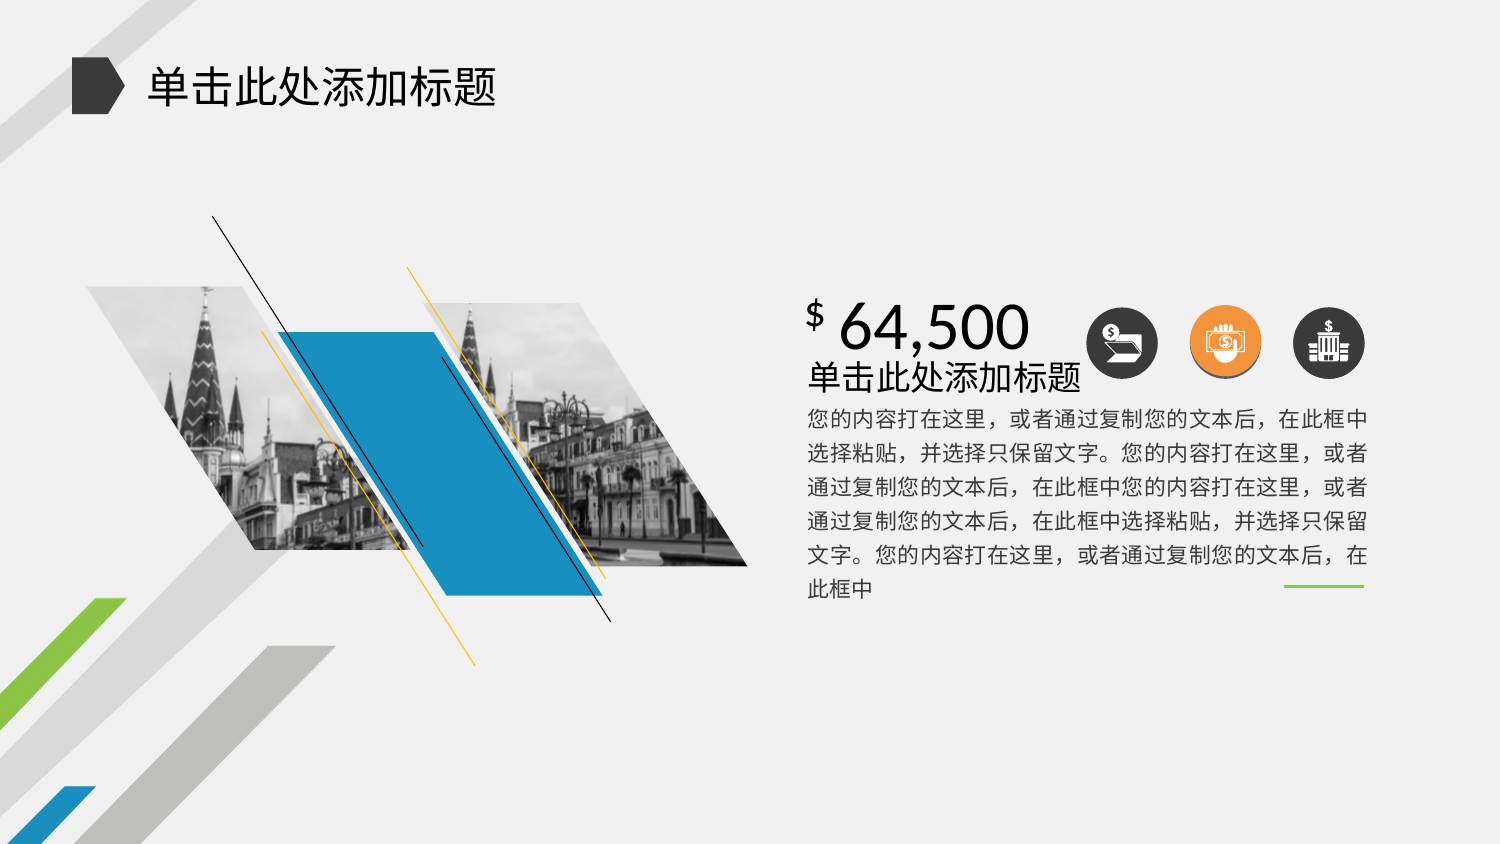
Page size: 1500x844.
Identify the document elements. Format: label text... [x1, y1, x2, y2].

text_box [71, 56, 98, 116]
picture [0, 0, 1500, 844]
text_box 单击此处添加标题 [98, 52, 545, 120]
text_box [789, 273, 1053, 371]
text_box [1293, 307, 1365, 379]
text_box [1086, 307, 1158, 379]
text_box 单击此处添加标题 [792, 348, 1142, 405]
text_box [1189, 305, 1262, 379]
text_box 您的内容打在这里，或者通过复制您的文本后，在此框中选择粘贴，并选择只保留文字。您的内容打在这里，或者通过复制您的文本后，在此框中您的内容打在这里，或者通过复制您的文本后，在此框中选择粘贴，并选择只保留文字。您的内容打在这里，或者通过复制您的文本后，在此框中 [792, 390, 1384, 610]
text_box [85, 216, 748, 666]
